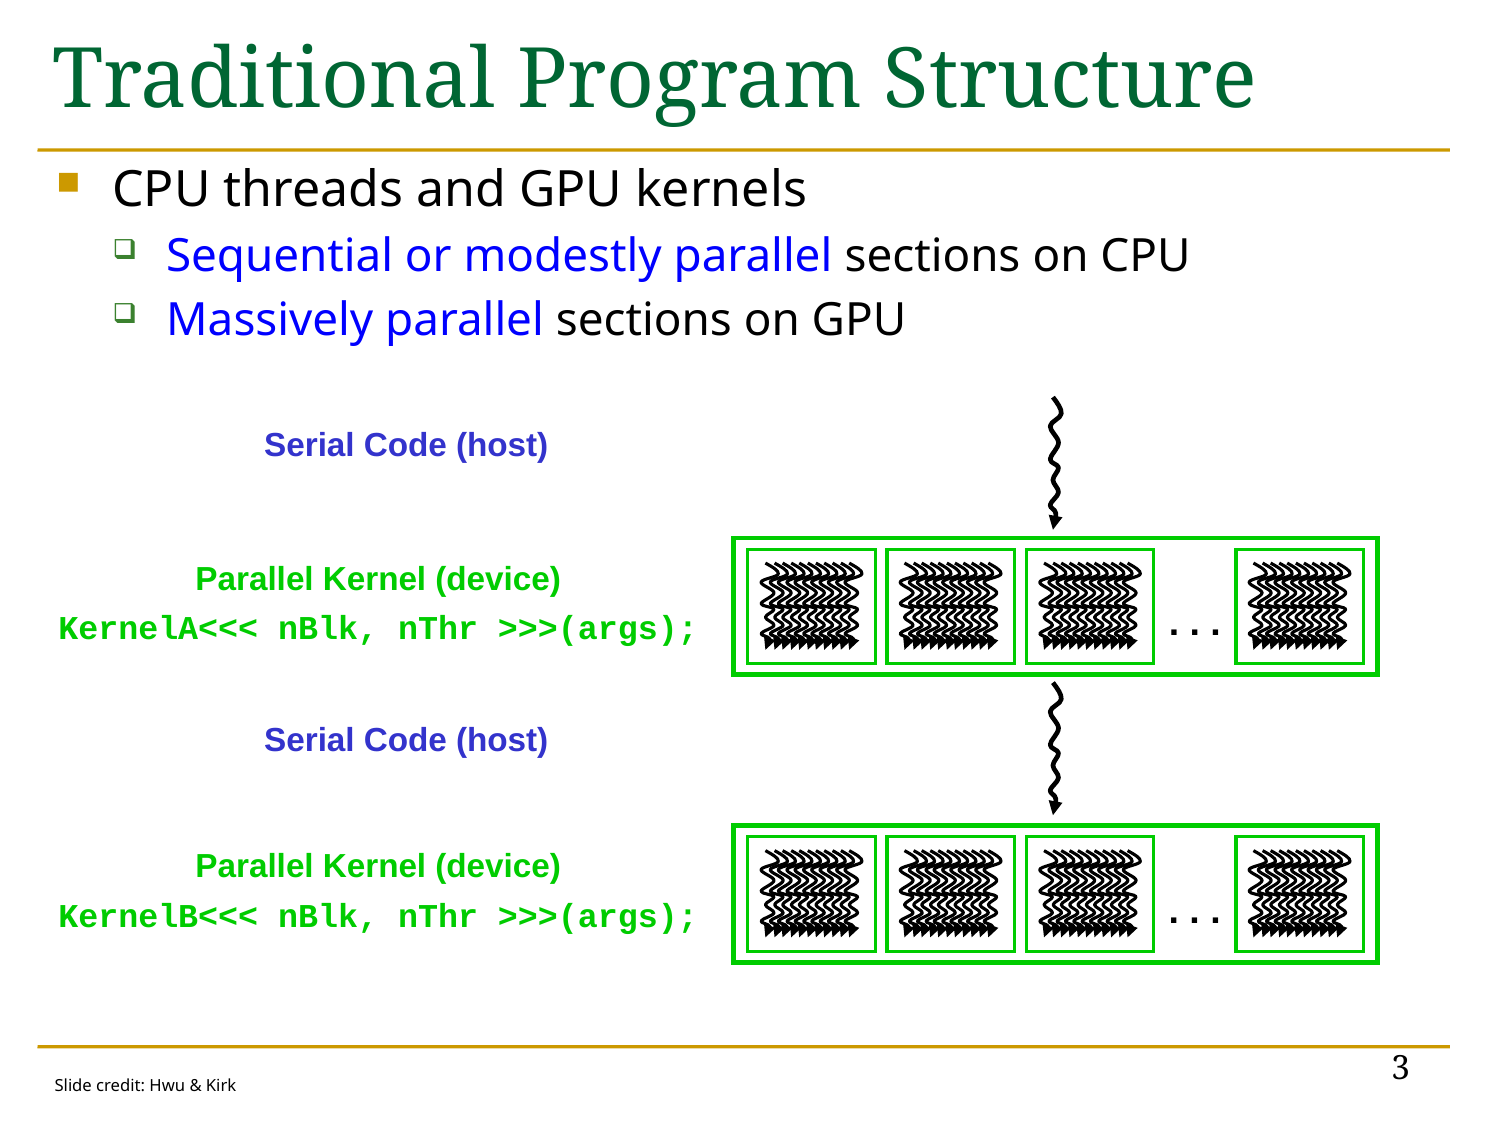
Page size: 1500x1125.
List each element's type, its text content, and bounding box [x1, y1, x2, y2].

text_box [733, 537, 1379, 676]
text_box [1049, 683, 1062, 816]
title Traditional Program Structure [37, 0, 1451, 150]
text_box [733, 825, 1379, 963]
text_box Parallel Kernel (device) KernelB<<< nBlk, nThr >>>(args); [33, 836, 723, 942]
text_box [1049, 397, 1062, 530]
list CPU threads and GPU kernels Sequential or modestly parallel sections on CPU Massively parallel sections on GPU [41, 150, 1448, 1048]
slide_number 3 [1074, 1023, 1426, 1100]
text_box Serial Code (host) [218, 717, 595, 767]
text_box Slide credit: Hwu & Kirk [39, 1067, 252, 1102]
text_box Parallel Kernel (device) KernelA<<< nBlk, nThr >>>(args); [33, 549, 723, 654]
text_box Serial Code (host) [220, 422, 592, 472]
